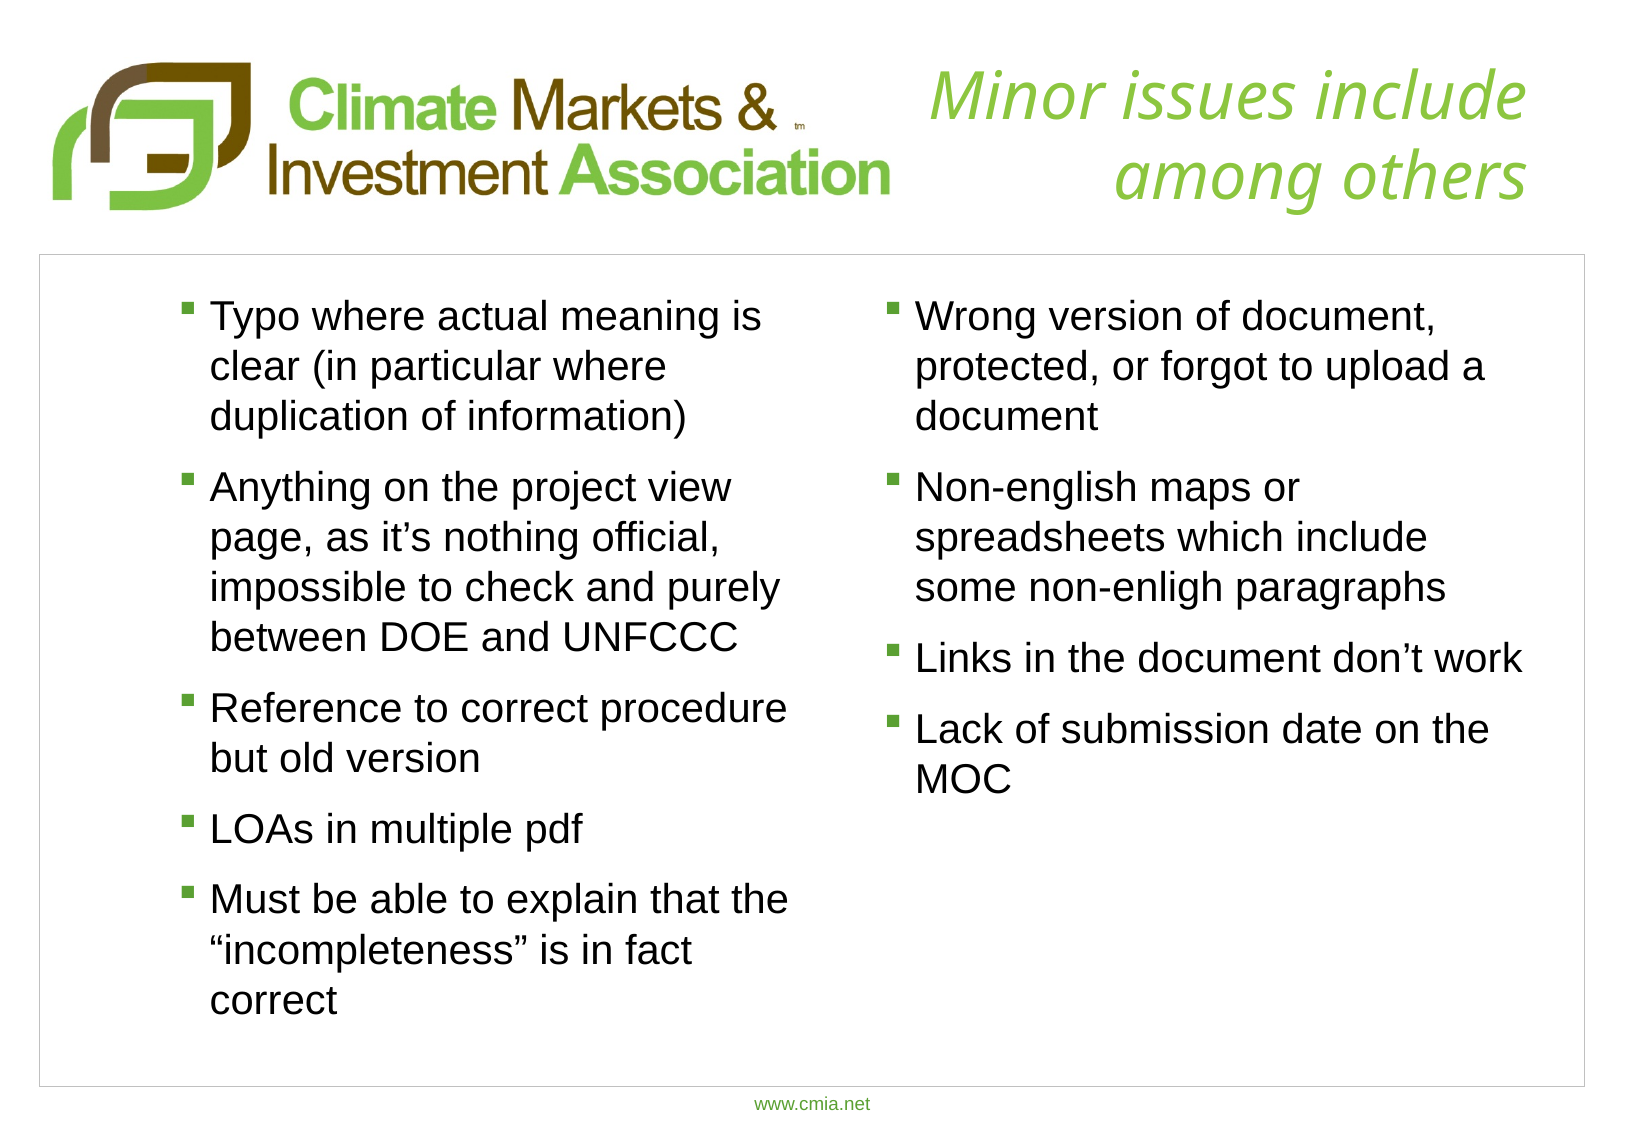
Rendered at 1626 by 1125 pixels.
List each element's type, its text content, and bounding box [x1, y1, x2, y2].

list Wrong version of document, protected, or forgot to upload a document Non-english maps or spreadsheets which include some non-enligh paragraphs Links in the document don’t work Lack of submission date on the MOC [868, 281, 1550, 1053]
picture [47, 57, 81, 218]
title Minor issues include among others [81, 45, 1544, 233]
list Typo where actual meaning is clear (in particular where duplication of information) Anything on the project view page, as it’s nothing official, impossible to check and purely between DOE and UNFCCC Reference to correct procedure but old version LOAs in multiple pdf Must be able to explain that the “incompleteness” is in fact correct [163, 281, 844, 1053]
